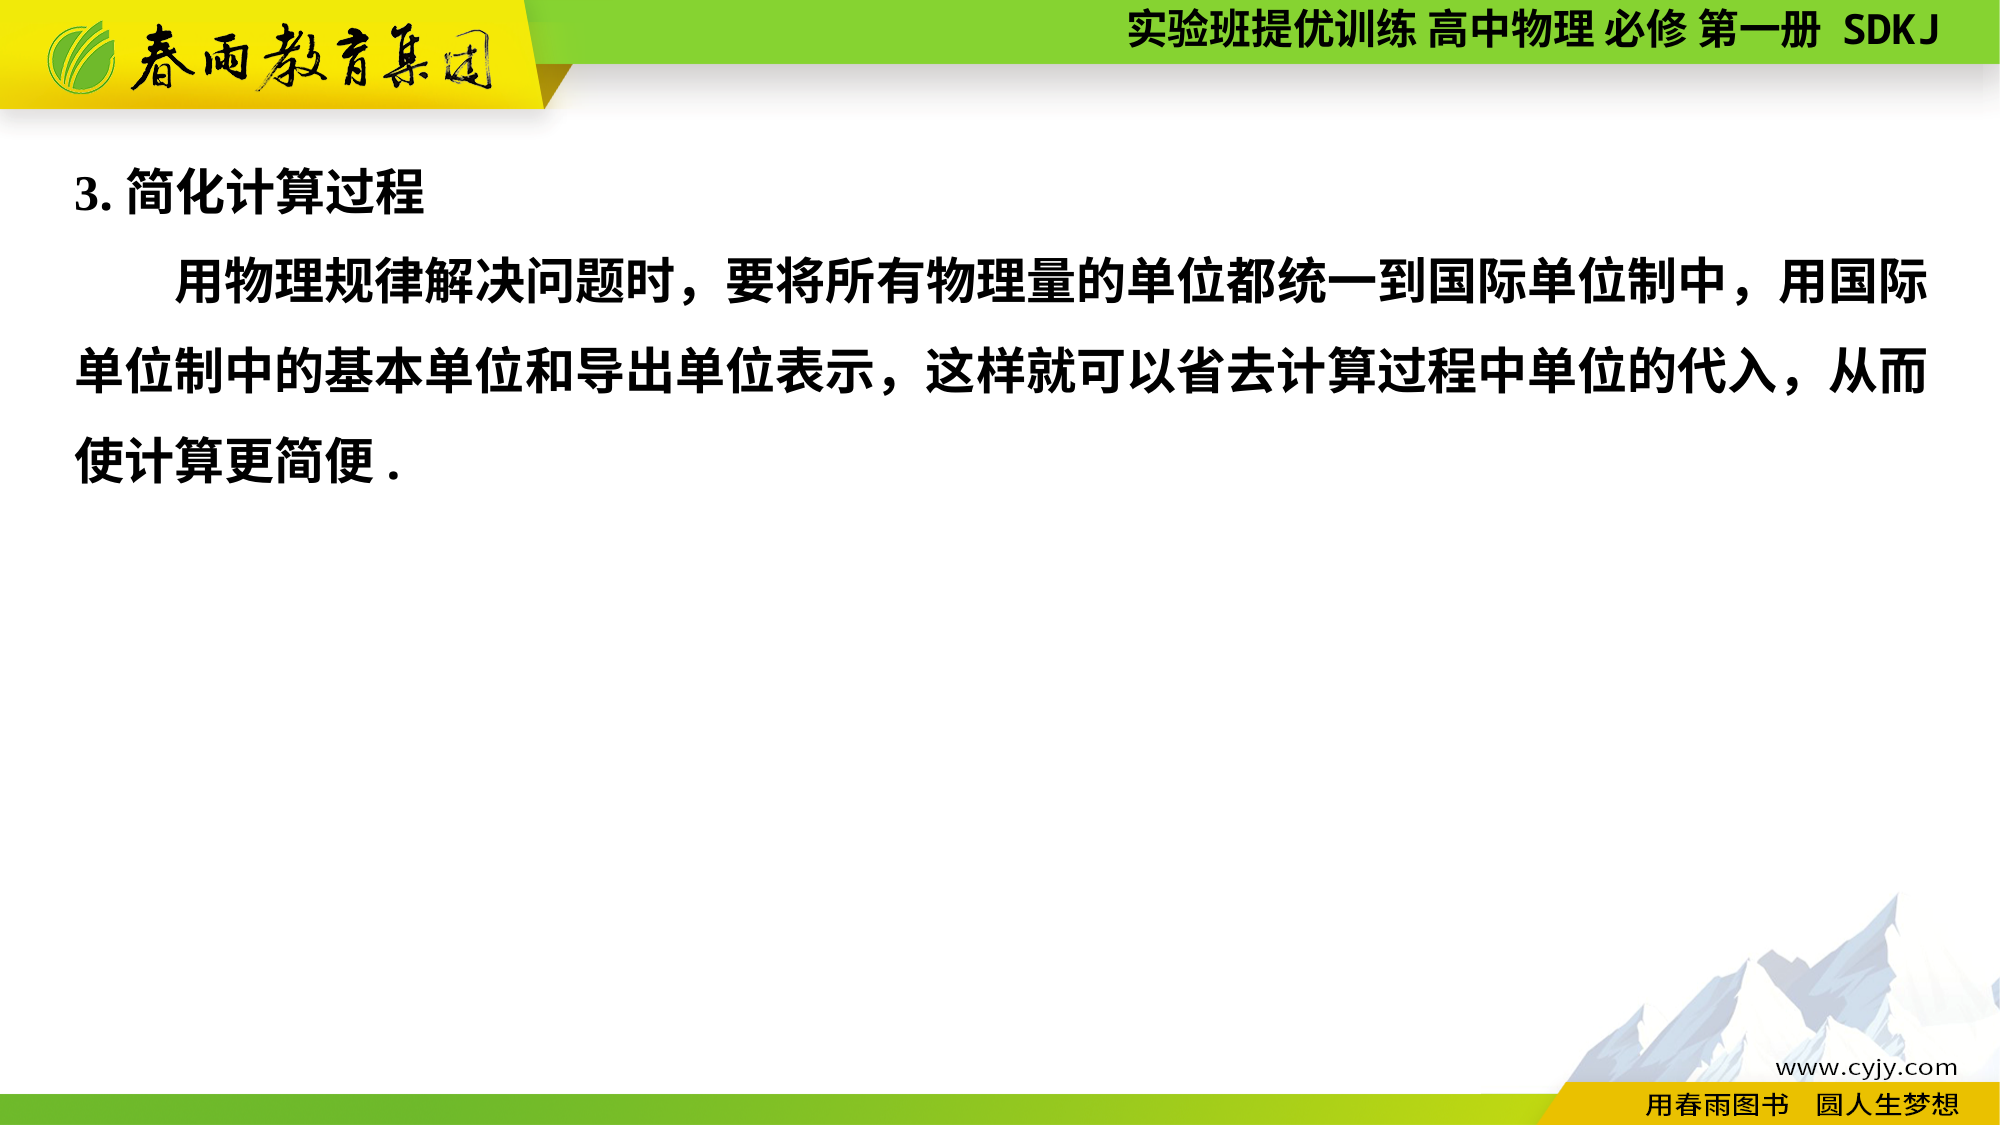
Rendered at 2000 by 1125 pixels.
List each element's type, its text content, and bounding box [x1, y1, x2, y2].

list 3.简化计算过程 用物理规律解决问题时，要将所有物理量的单位都统一到国际单位制中，用国际单位制中的基本单位和导出单位表示，这样就可以省去计算过程中单位的代入，从而使计算更简便. [59, 122, 1944, 490]
picture [0, 0, 2000, 1125]
